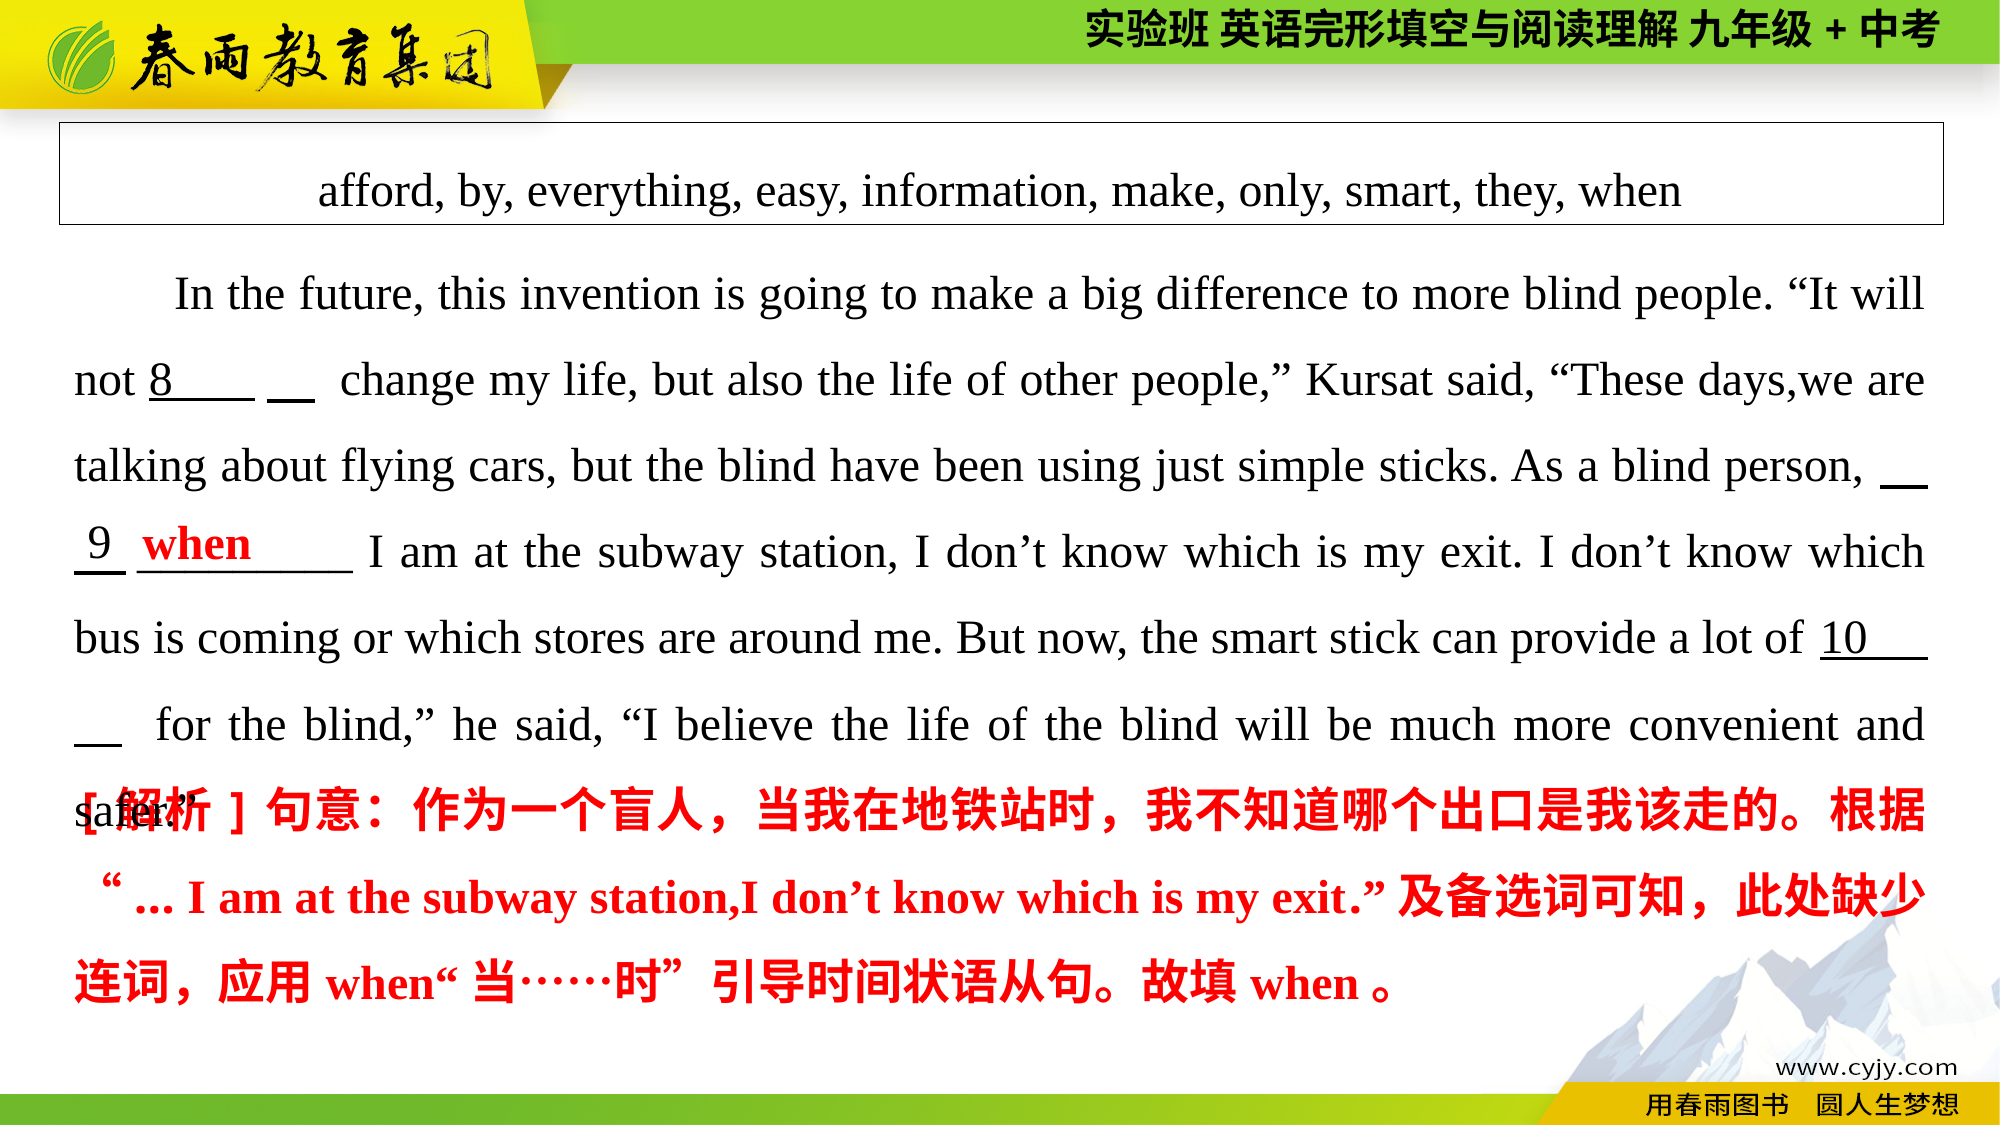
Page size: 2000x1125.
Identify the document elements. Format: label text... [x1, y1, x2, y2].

text_box when [127, 504, 267, 577]
text_box In the future, this invention is going to make a big difference to more blind people. “It will not 8 change my life, but also the life of other people,” Kursat said, “These days,we are talking about flying cars, but the blind have been using just simple sticks. As a blind person, _________ I am at the subway station, I don’t know which is my exit. I don’t know which bus is coming or which stores are around me. But now, the smart stick can provide a lot of 10 for the blind,” he said, “I believe the life of the blind will be much more convenient and safer.” [59, 225, 1944, 844]
picture [0, 0, 2000, 1125]
text_box 9 [72, 503, 127, 576]
text_box [解析]句意：作为一个盲人，当我在地铁站时，我不知道哪个出口是我该走的。根据“... I am at the subway station,I don’t know which is my exit.”及备选词可知，此处缺少连词，应用when“当……时”引导时间状语从句。故填when。 [59, 844, 1944, 1017]
list afford, by, everything, easy, information, make, only, smart, they, when [59, 122, 1944, 225]
